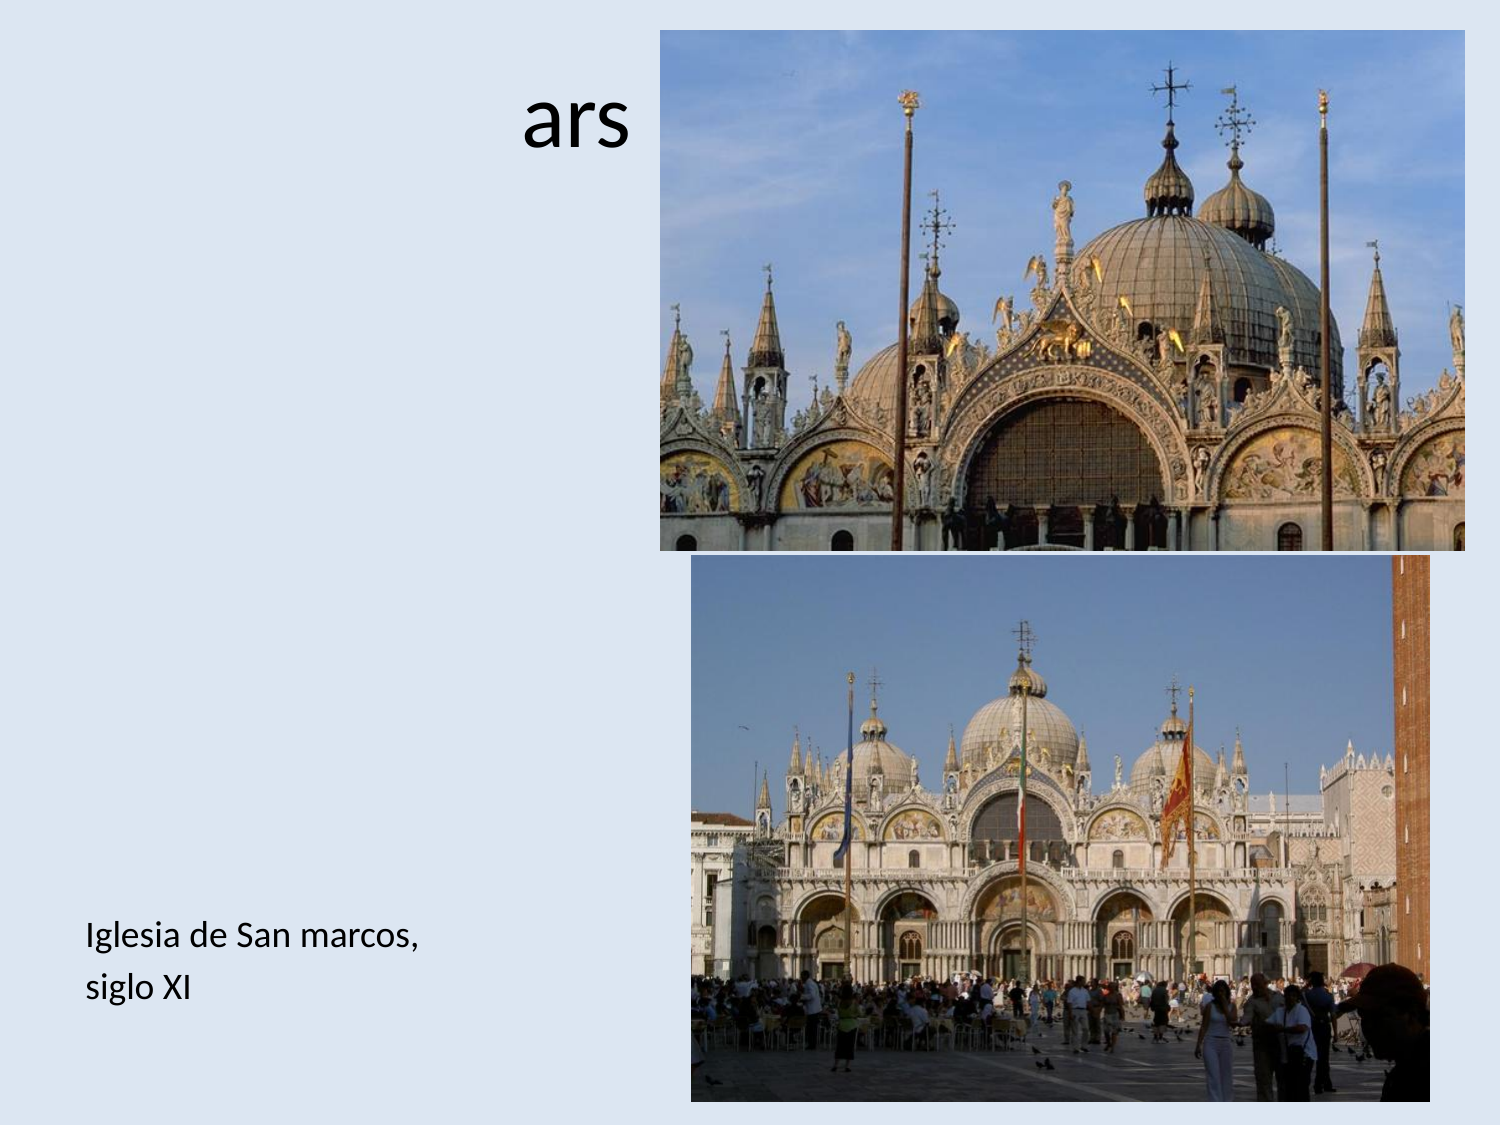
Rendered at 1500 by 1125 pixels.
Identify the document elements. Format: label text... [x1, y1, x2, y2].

picture [691, 554, 1430, 1102]
text_box Iglesia de San marcos, siglo XI [70, 902, 675, 1067]
text_box ars [74, 45, 654, 176]
picture [659, 30, 1466, 552]
